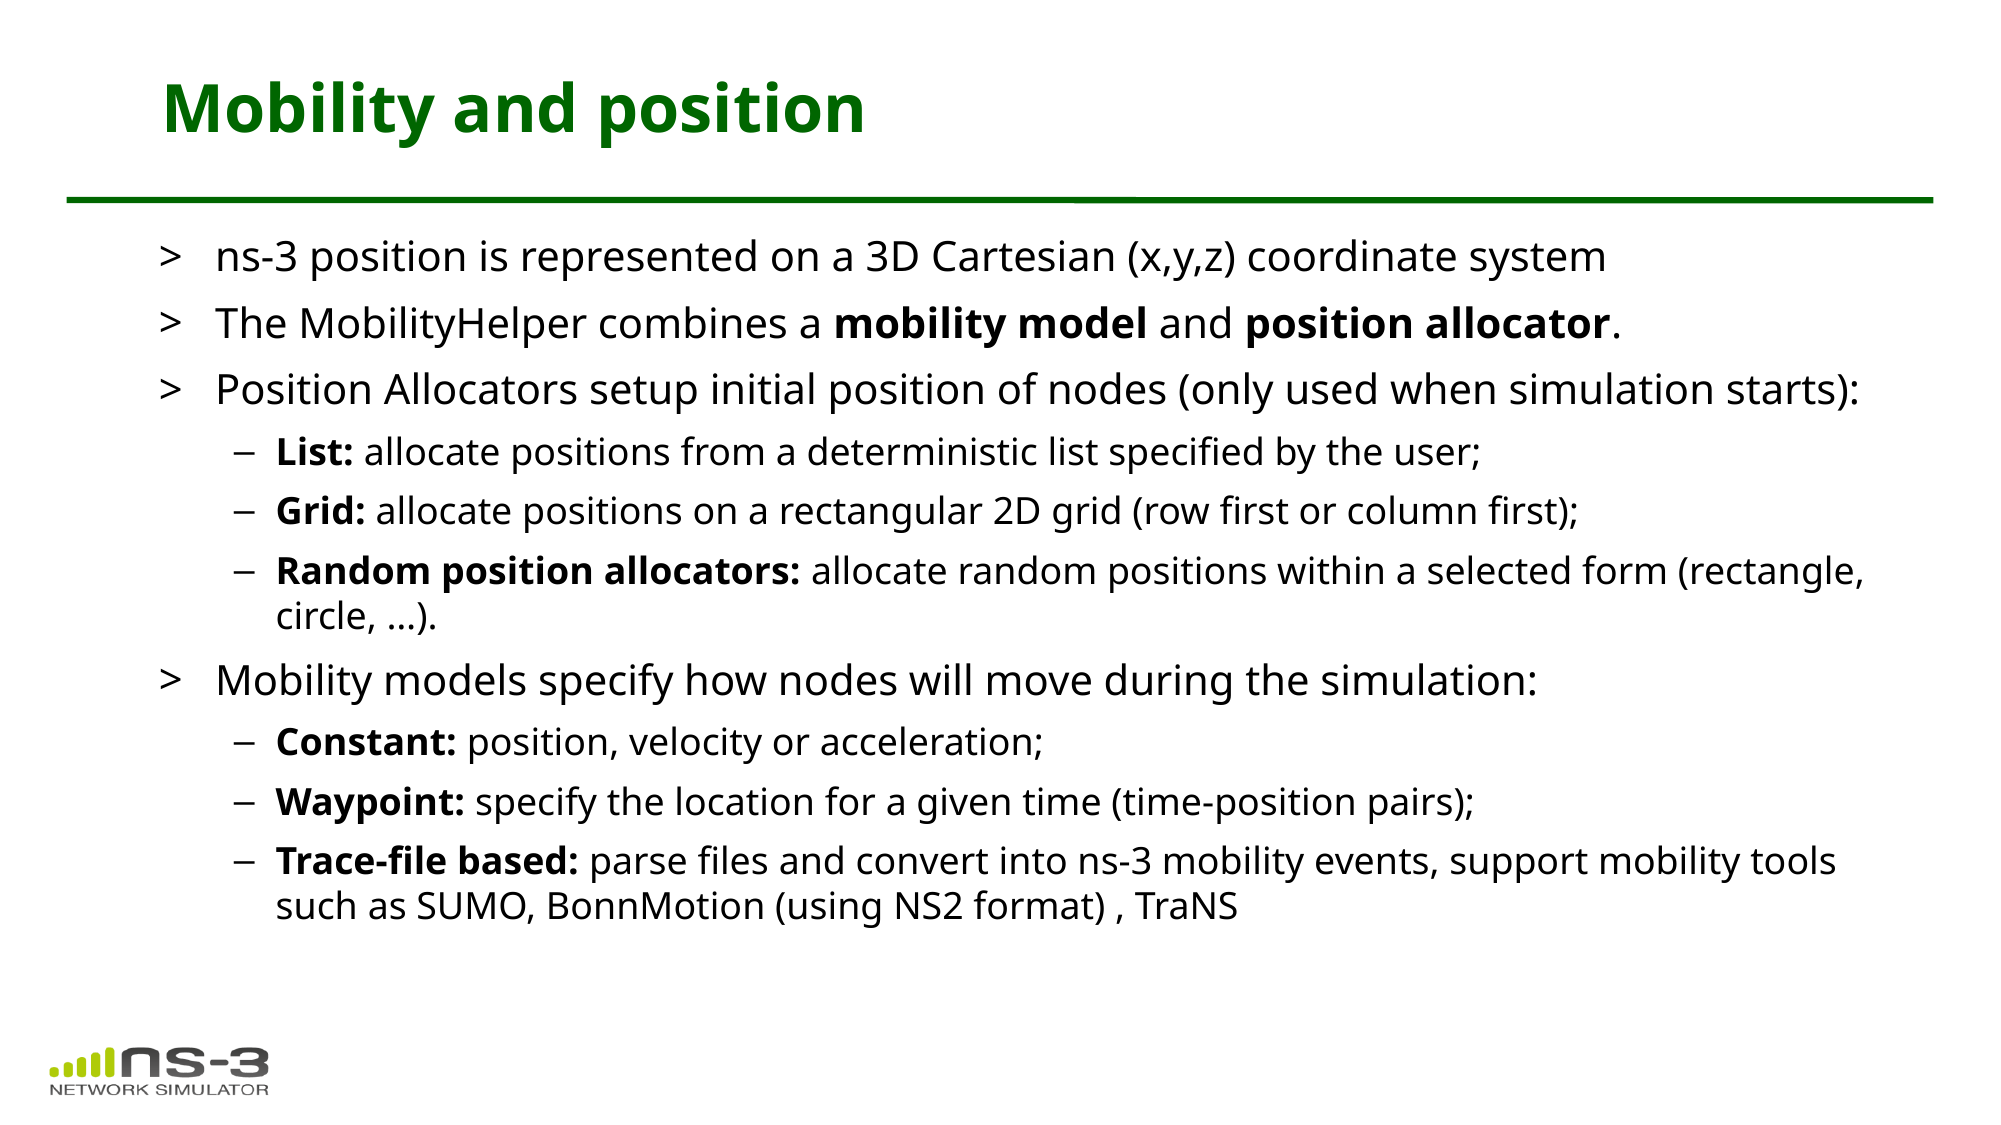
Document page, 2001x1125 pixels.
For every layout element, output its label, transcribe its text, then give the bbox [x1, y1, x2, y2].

picture [33, 1017, 284, 1125]
list Mobility and position [146, 62, 1938, 155]
list ns-3 position is represented on a 3D Cartesian (x,y,z) coordinate system The MobilityHelper combines a mobility model and position allocator. Position Allocators setup initial position of nodes (only used when simulation starts): List: allocate positions from a deterministic list specified by the user; Grid: allocate positions on a rectangular 2D grid (row first or column first); Random position allocators: allocate random positions within a selected form (rectangle, circle, …). Mobility models specify how nodes will move during the simulation: Constant: position, velocity or acceleration; Waypoint: specify the location for a given time (time-position pairs); Trace-file based: parse files and convert into ns-3 mobility events, support mobility tools such as SUMO, BonnMotion (using NS2 format) , TraNS [143, 221, 1938, 954]
